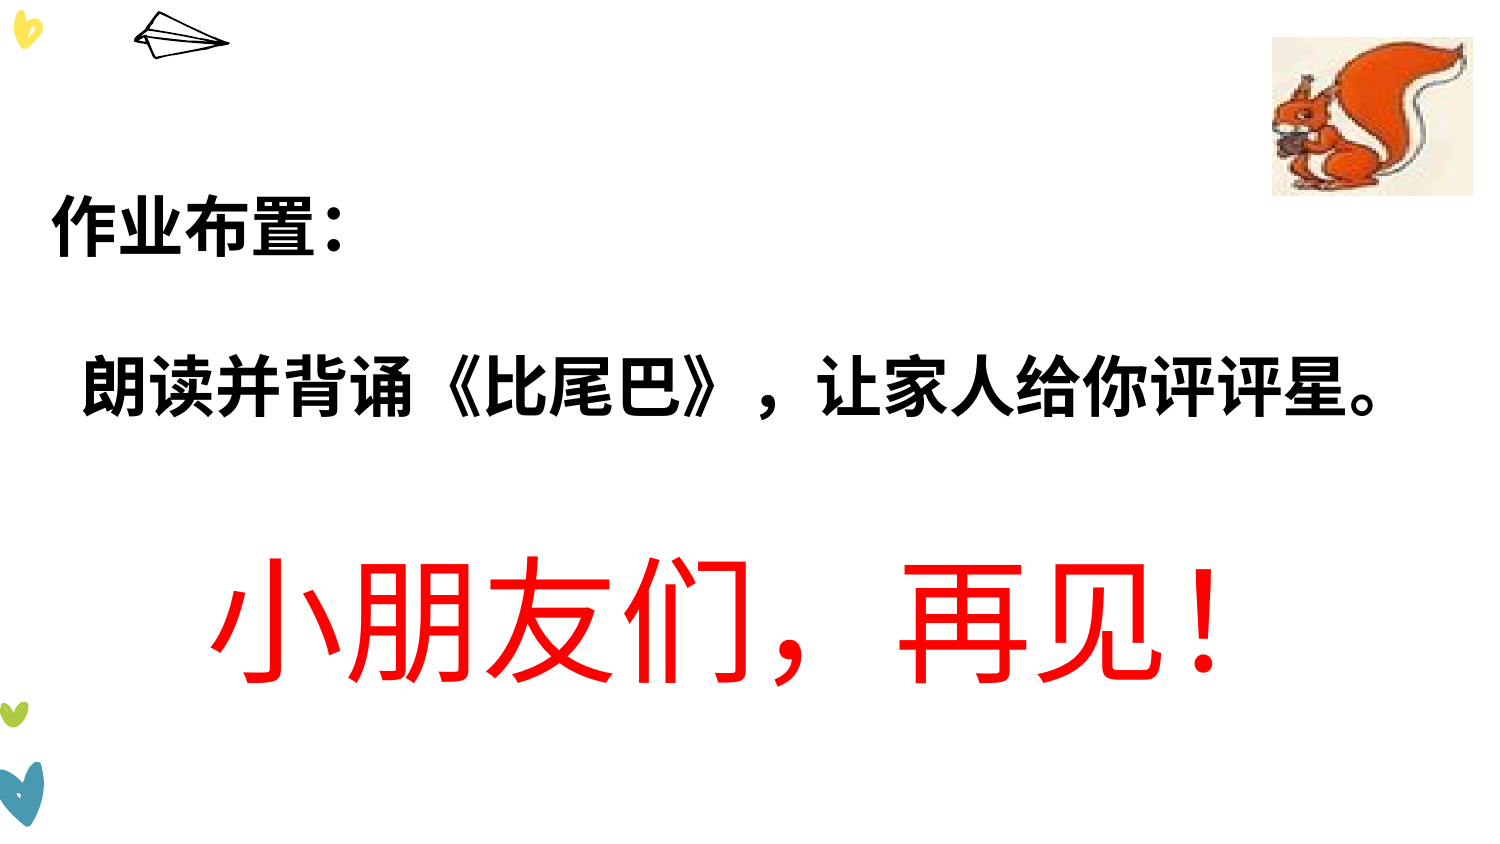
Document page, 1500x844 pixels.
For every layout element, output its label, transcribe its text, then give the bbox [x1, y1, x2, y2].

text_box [1272, 37, 1473, 196]
text_box 作业布置： 朗读并背诵《比尾巴》，让家人给你评评星。 小朋友们，再见！ [35, 177, 1441, 707]
